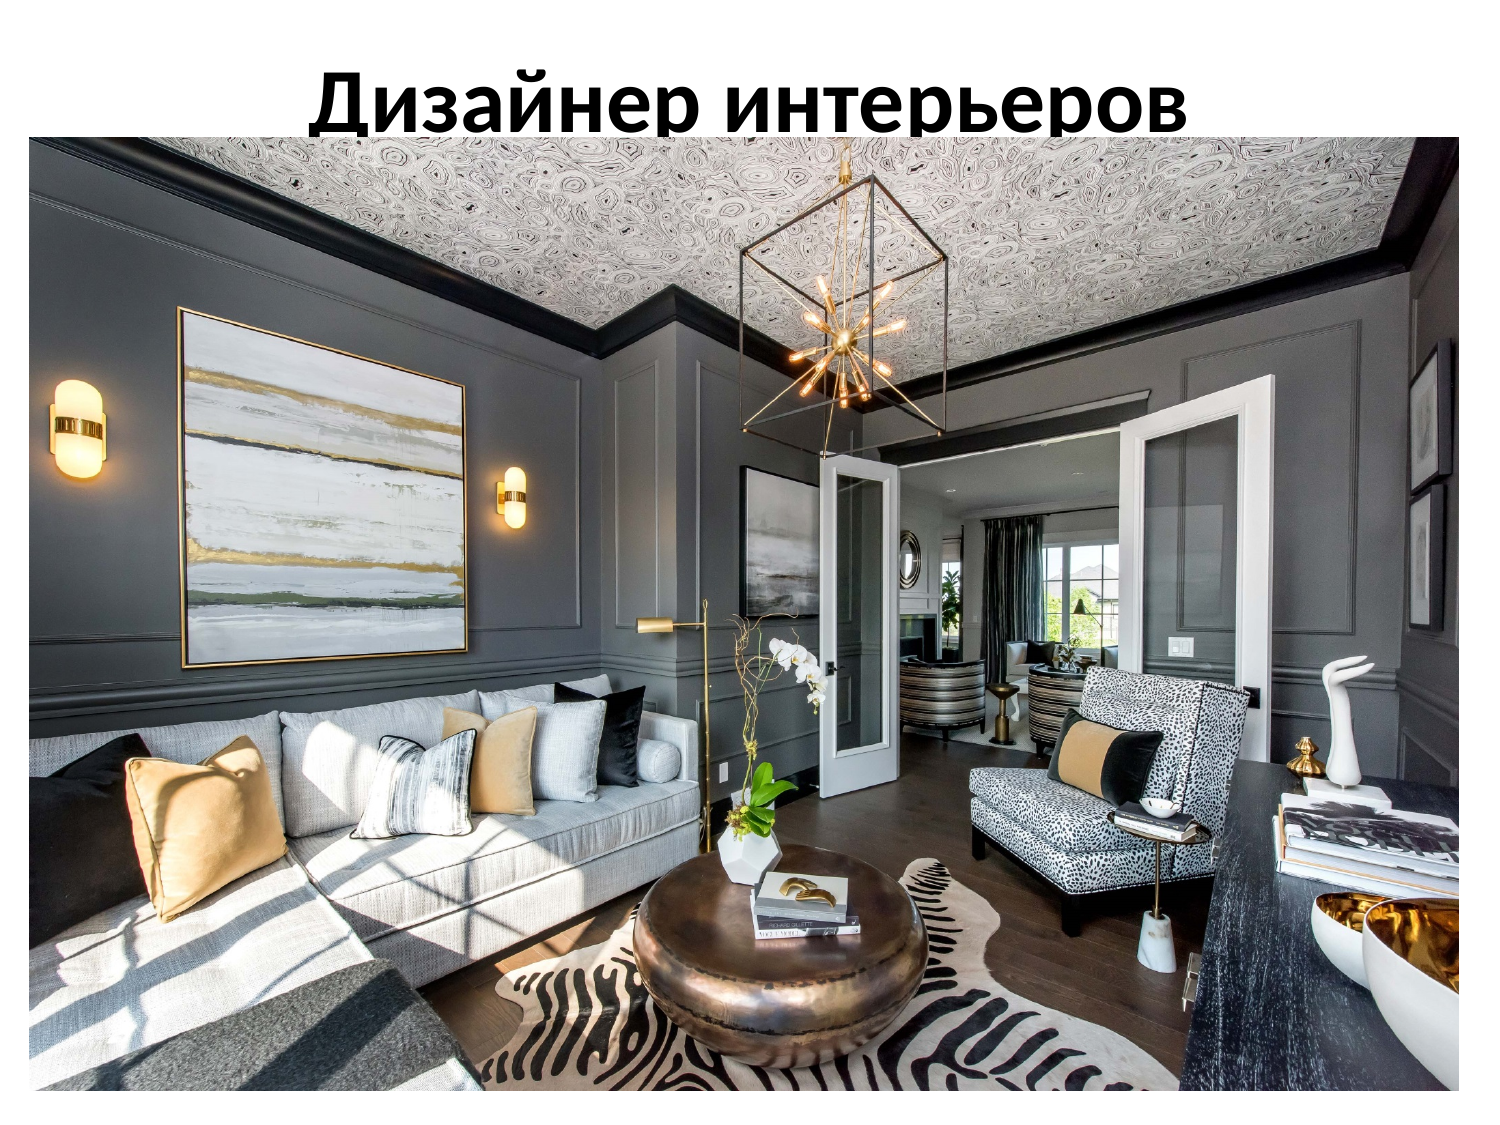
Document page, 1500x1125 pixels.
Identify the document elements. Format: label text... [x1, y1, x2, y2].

picture [29, 136, 1459, 1092]
title Дизайнер интерьеров [75, 30, 1425, 135]
